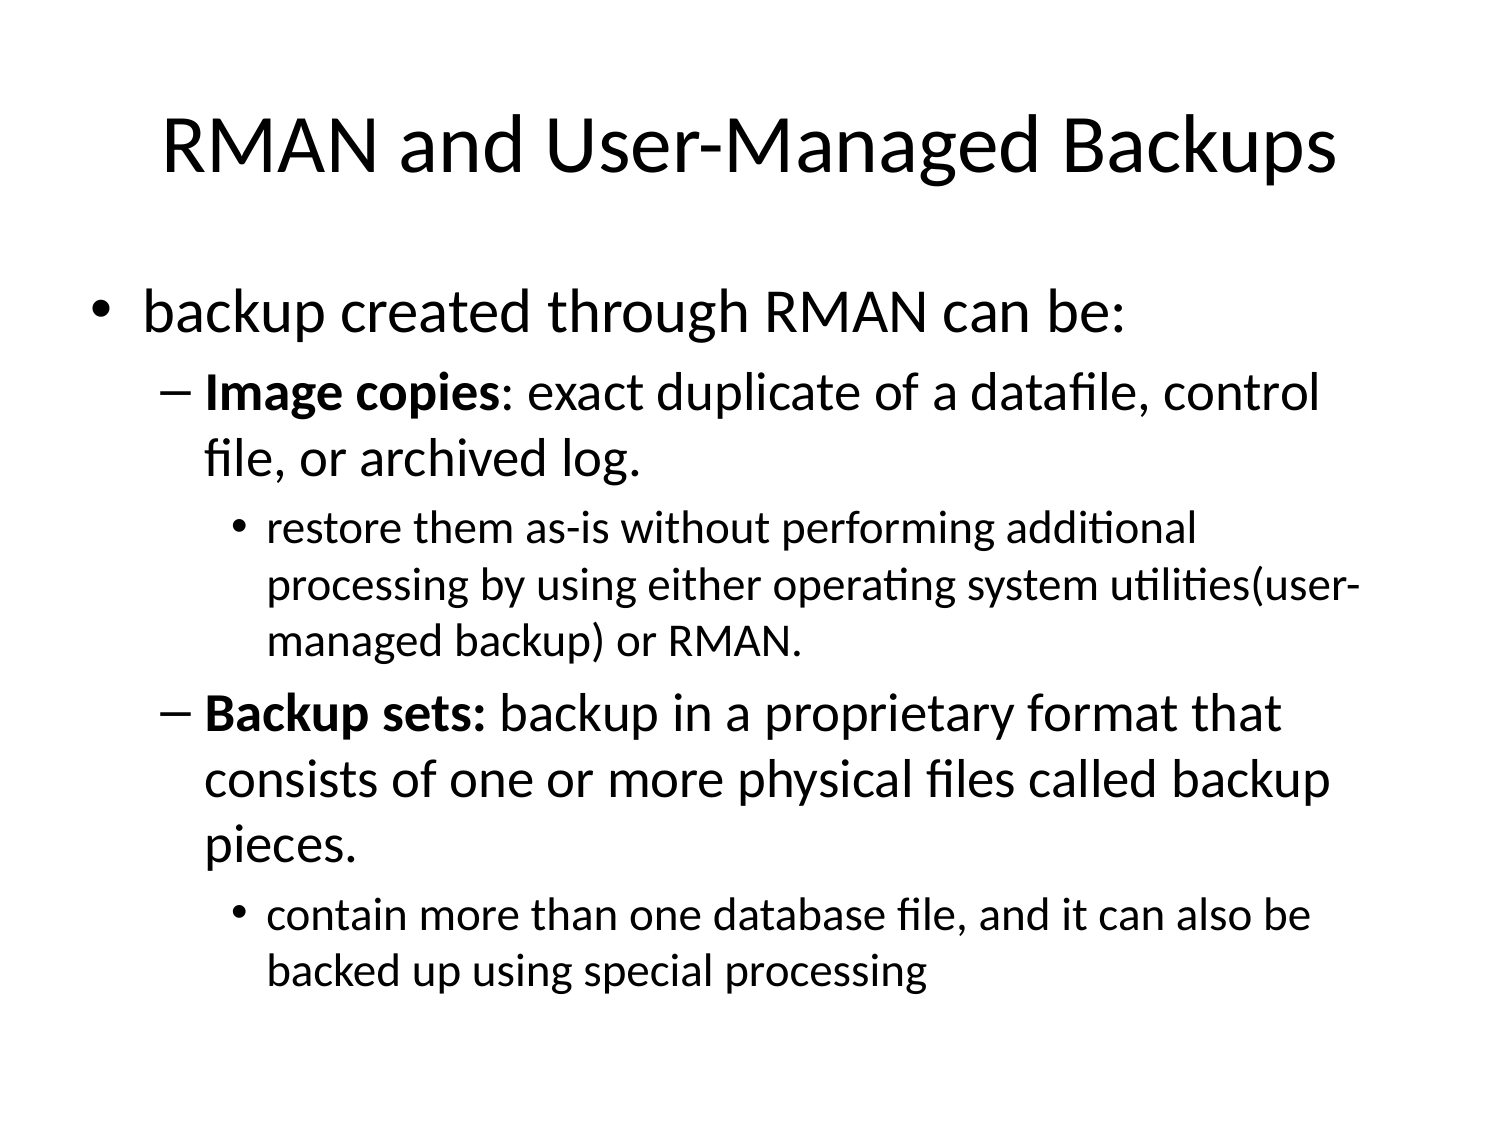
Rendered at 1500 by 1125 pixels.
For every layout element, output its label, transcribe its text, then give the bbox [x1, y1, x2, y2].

list backup created through RMAN can be: Image copies: exact duplicate of a datafile, control file, or archived log. restore them as-is without performing additional processing by using either operating system utilities(user-managed backup) or RMAN. Backup sets: backup in a proprietary format that consists of one or more physical files called backup pieces. contain more than one database file, and it can also be backed up using special processing [75, 262, 1425, 1005]
title RMAN and User-Managed Backups [75, 45, 1425, 233]
